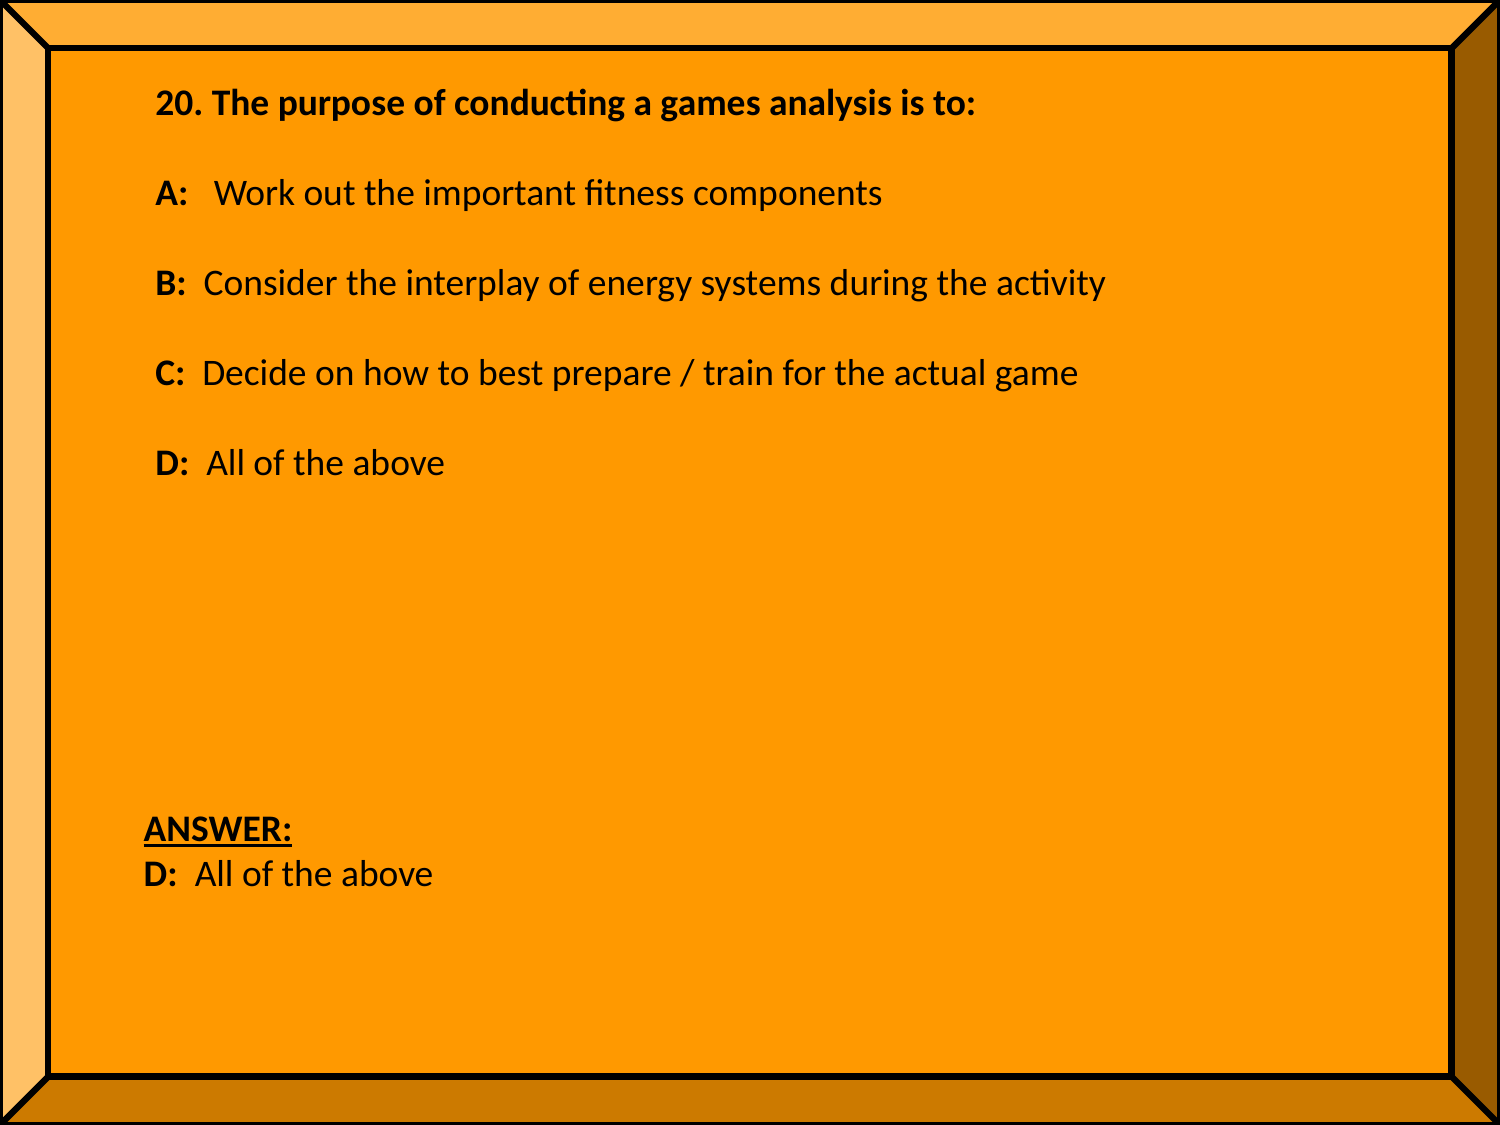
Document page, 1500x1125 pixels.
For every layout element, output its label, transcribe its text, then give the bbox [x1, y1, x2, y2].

text_box 20. The purpose of conducting a games analysis is to: A: Work out the important fitness components B: Consider the interplay of energy systems during the activity C: Decide on how to best prepare / train for the actual game D: All of the above [140, 70, 1371, 535]
text_box ANSWER: D: All of the above [128, 796, 1383, 947]
